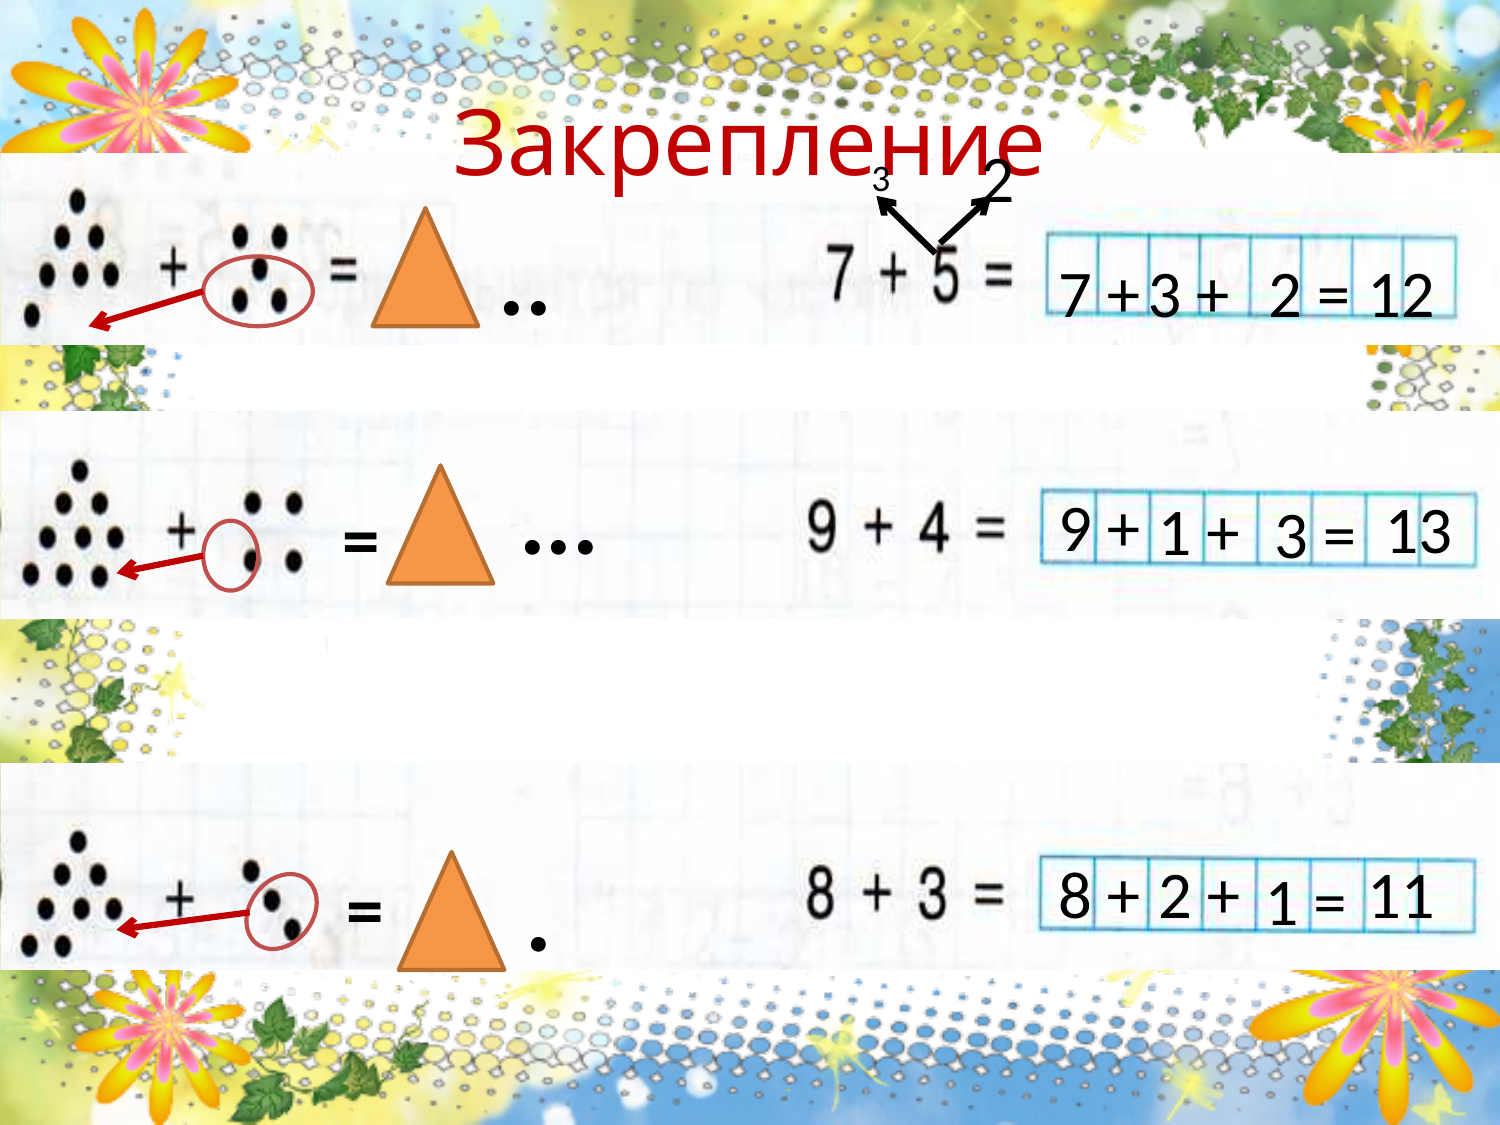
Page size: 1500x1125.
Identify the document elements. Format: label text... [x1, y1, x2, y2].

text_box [876, 195, 936, 254]
title Закрепление [75, 45, 1425, 151]
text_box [116, 912, 250, 930]
text_box 2 [965, 128, 1026, 151]
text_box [88, 290, 204, 327]
picture [0, 0, 1500, 1125]
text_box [939, 195, 992, 244]
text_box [116, 555, 204, 574]
text_box 3 [856, 146, 906, 151]
